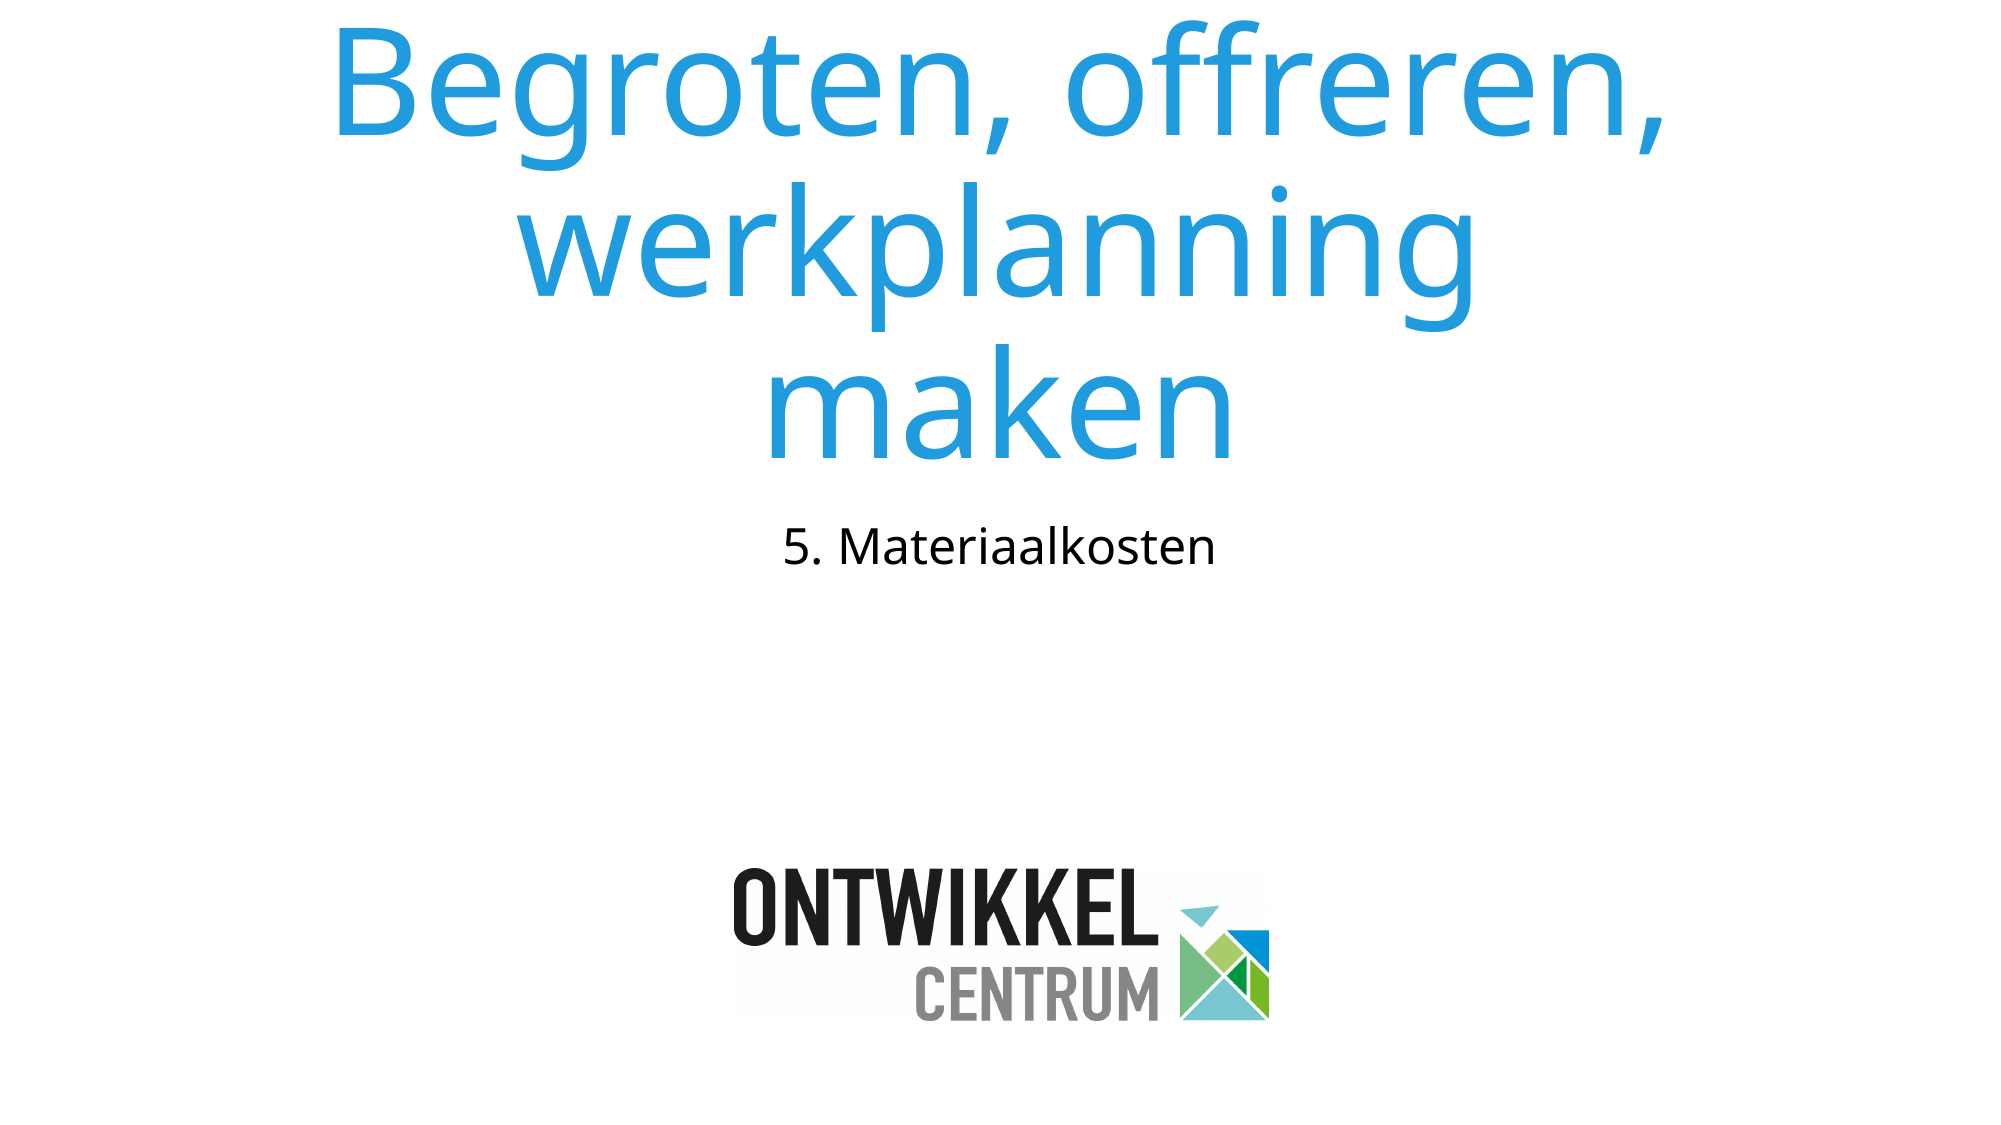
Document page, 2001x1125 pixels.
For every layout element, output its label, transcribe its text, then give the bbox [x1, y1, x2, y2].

picture [734, 868, 1269, 1021]
title Begroten, offreren, werkplanning maken [249, 107, 1750, 499]
subtitle 5. Materiaalkosten [249, 514, 1750, 786]
